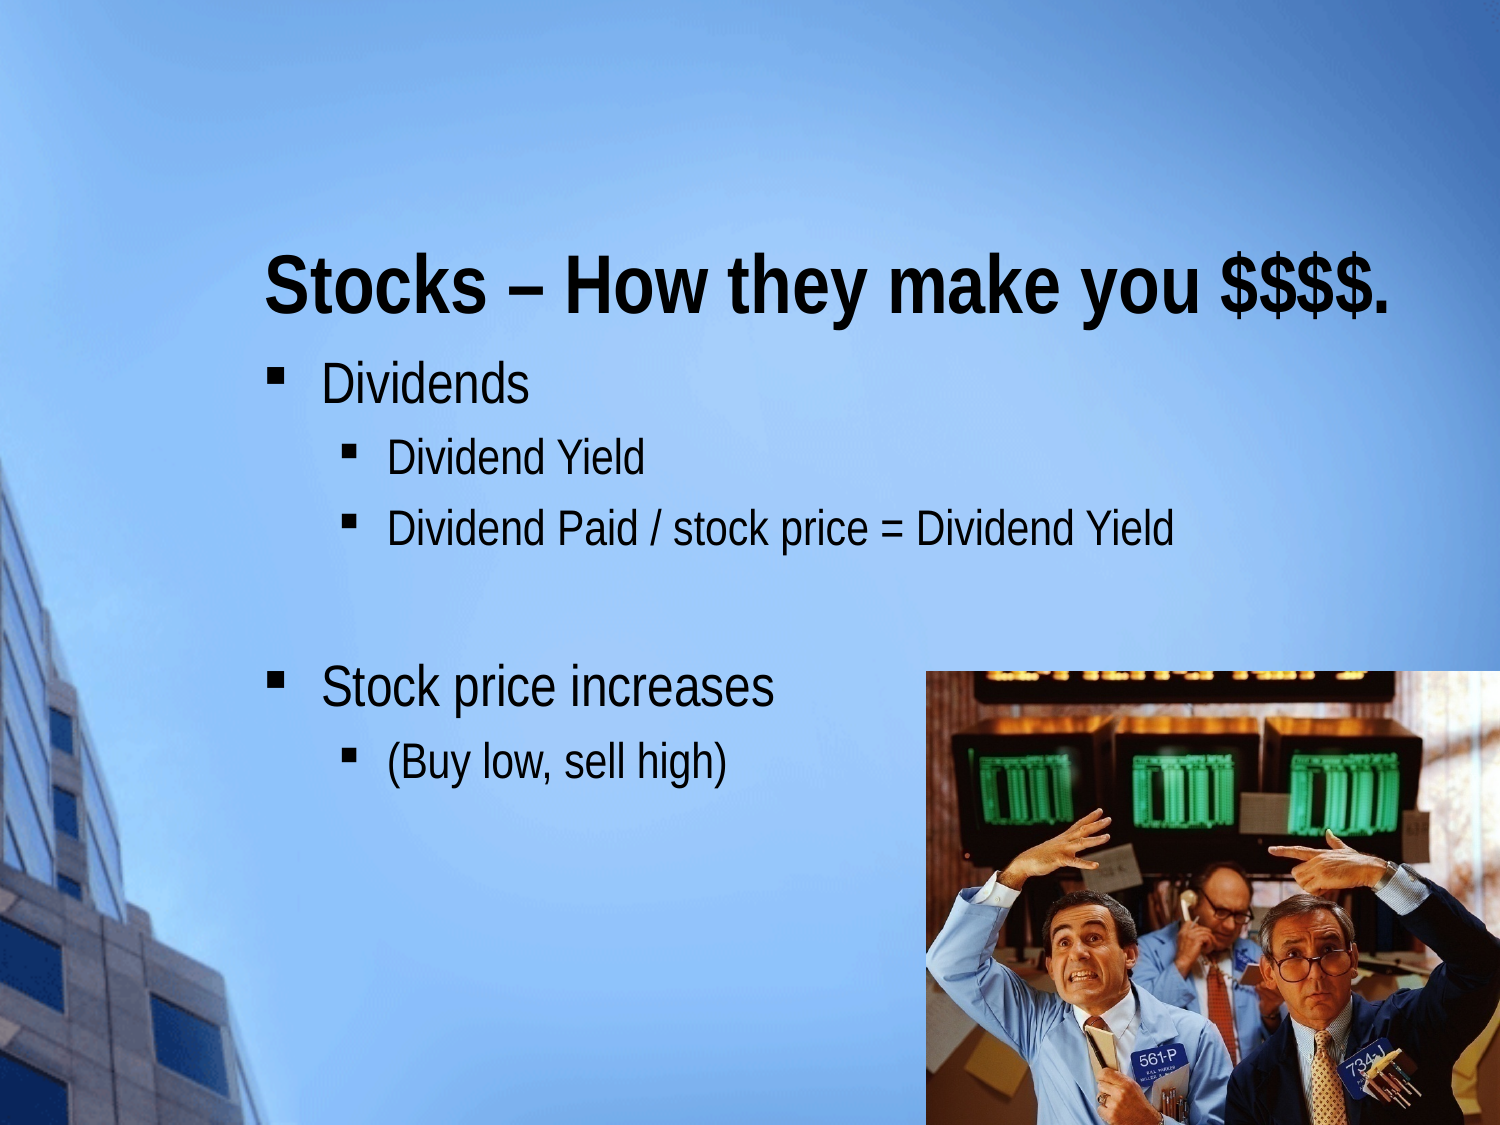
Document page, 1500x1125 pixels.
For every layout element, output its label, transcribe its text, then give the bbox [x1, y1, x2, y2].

list Dividends Dividend Yield Dividend Paid / stock price = Dividend Yield Stock price increases (Buy low, sell high) [249, 337, 1413, 913]
picture [0, 0, 1500, 1125]
title Stocks – How they make you $$$$. [249, 112, 1413, 337]
